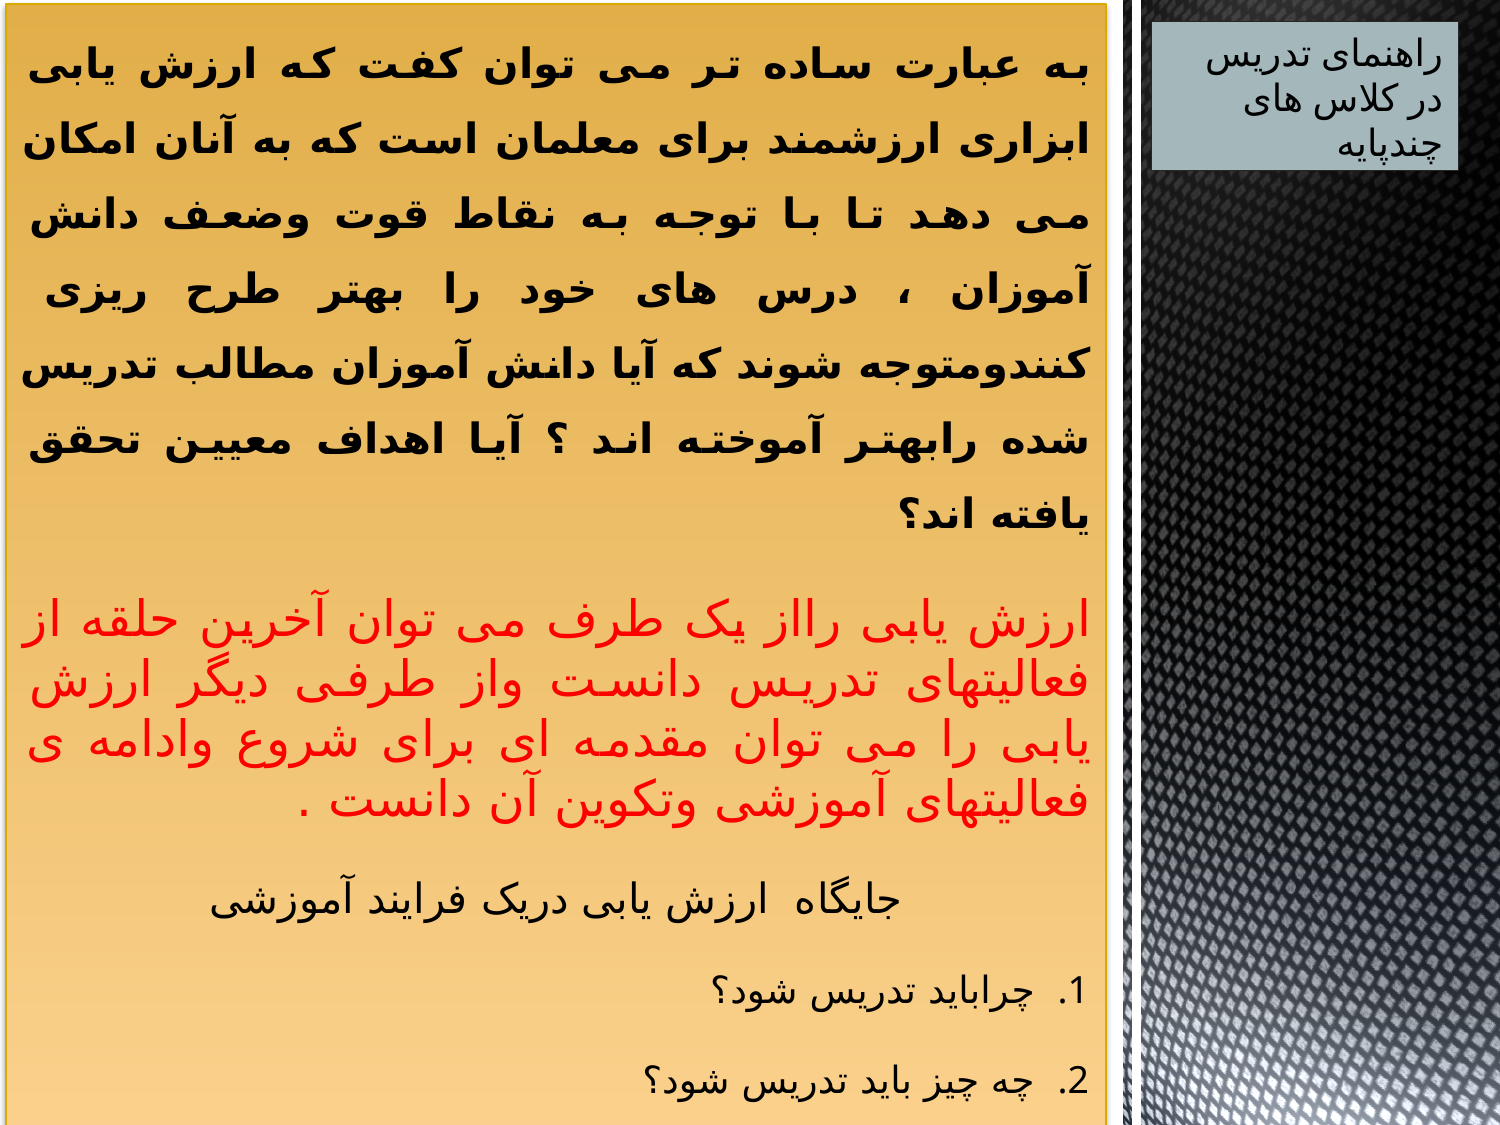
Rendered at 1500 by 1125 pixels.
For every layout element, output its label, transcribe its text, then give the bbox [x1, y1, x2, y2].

text_box به عبارت ساده تر می توان کفت که ارزش یابی ابزاری ارزشمند برای معلمان است که به آنان امکان می دهد تا با توجه به نقاط قوت وضعف دانش آموزان ، درس های خود را بهتر طرح ریزی کنندومتوجه شوند که آیا دانش آموزان مطالب تدریس شده رابهتر آموخته اند ؟ آیا اهداف معیین تحقق یافته اند؟ ارزش یابی رااز یک طرف می توان آخرین حلقه از فعالیتهای تدریس دانست واز طرفی دیگر ارزش یابی را می توان مقدمه ای برای شروع وادامه ی فعالیتهای آموزشی وتکوین آن دانست . جایگاه ارزش یابی دریک فرایند آموزشی چراباید تدریس شود؟ چه چیز باید تدریس شود؟ چگونه باید تدریس شود؟ چگونه ارزش یلبی شود؟ [5, 3, 1107, 1125]
picture [1123, 0, 1500, 1125]
text_box راهنمای تدریس در کلاس های چندپایه [1151, 21, 1459, 171]
